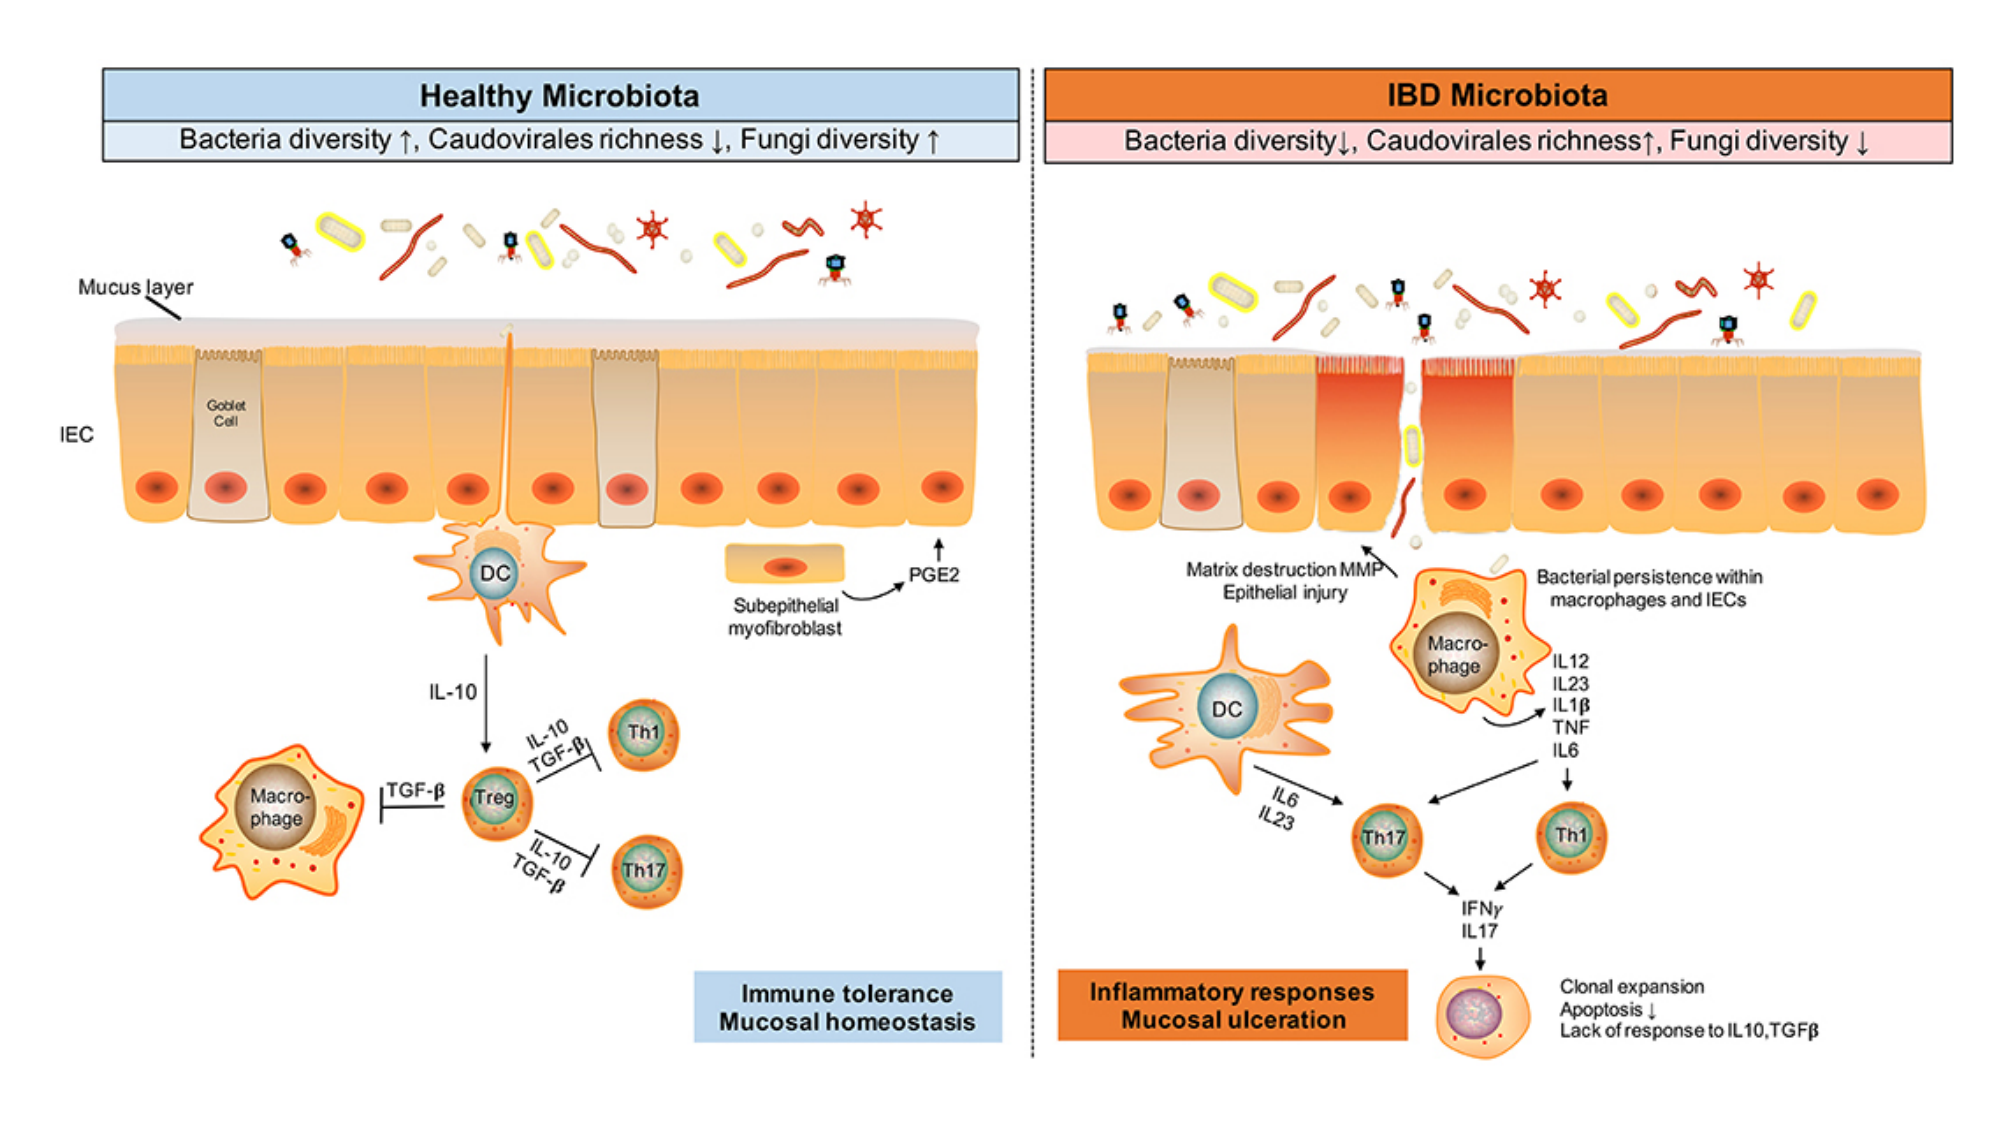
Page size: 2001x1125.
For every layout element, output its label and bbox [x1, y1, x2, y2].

list [41, 59, 1959, 1066]
